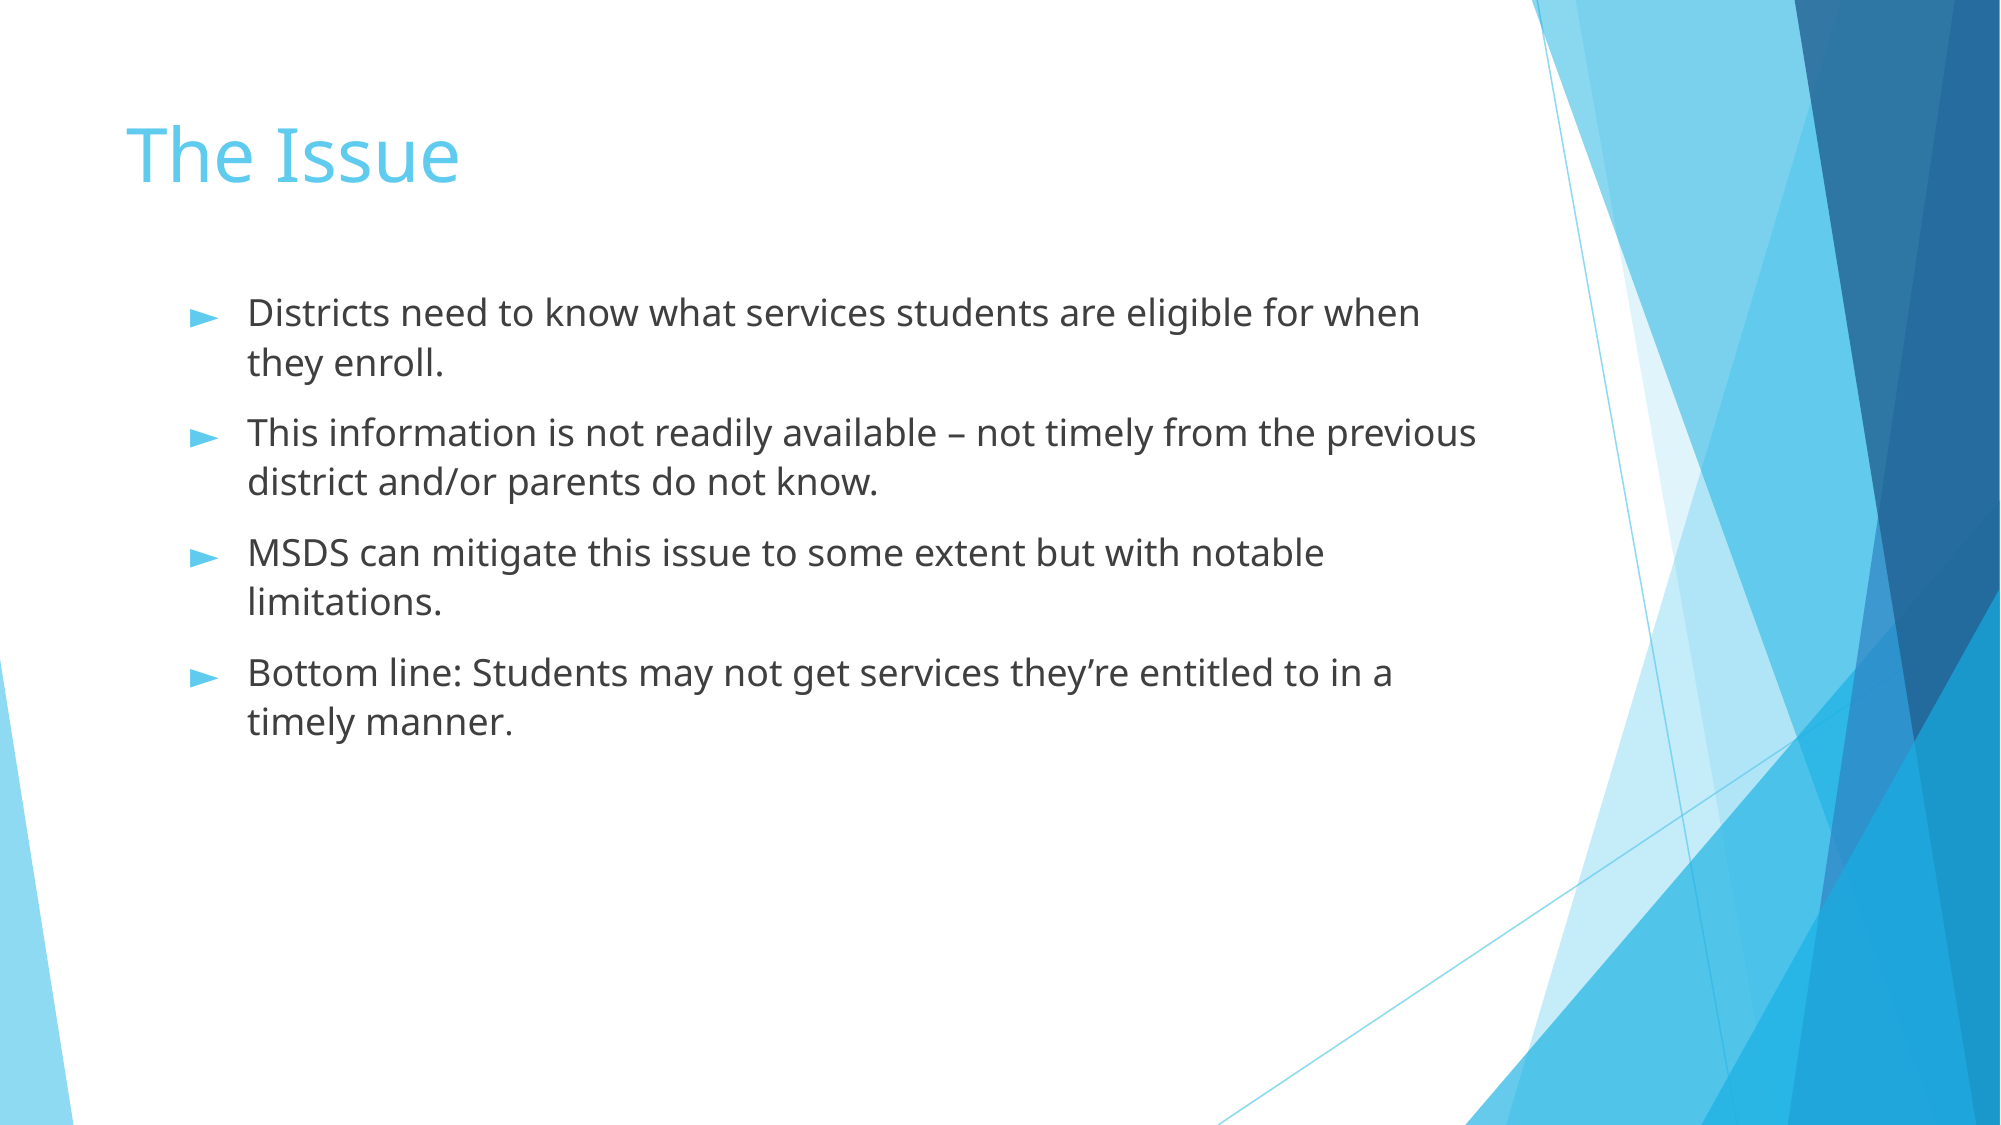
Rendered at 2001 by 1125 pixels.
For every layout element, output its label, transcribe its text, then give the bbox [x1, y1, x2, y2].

title The Issue [111, 99, 1522, 317]
list Districts need to know what services students are eligible for when they enroll. This information is not readily available – not timely from the previous district and/or parents do not know. MSDS can mitigate this issue to some extent but with notable limitations. Bottom line: Students may not get services they’re entitled to in a timely manner. [100, 277, 1511, 914]
